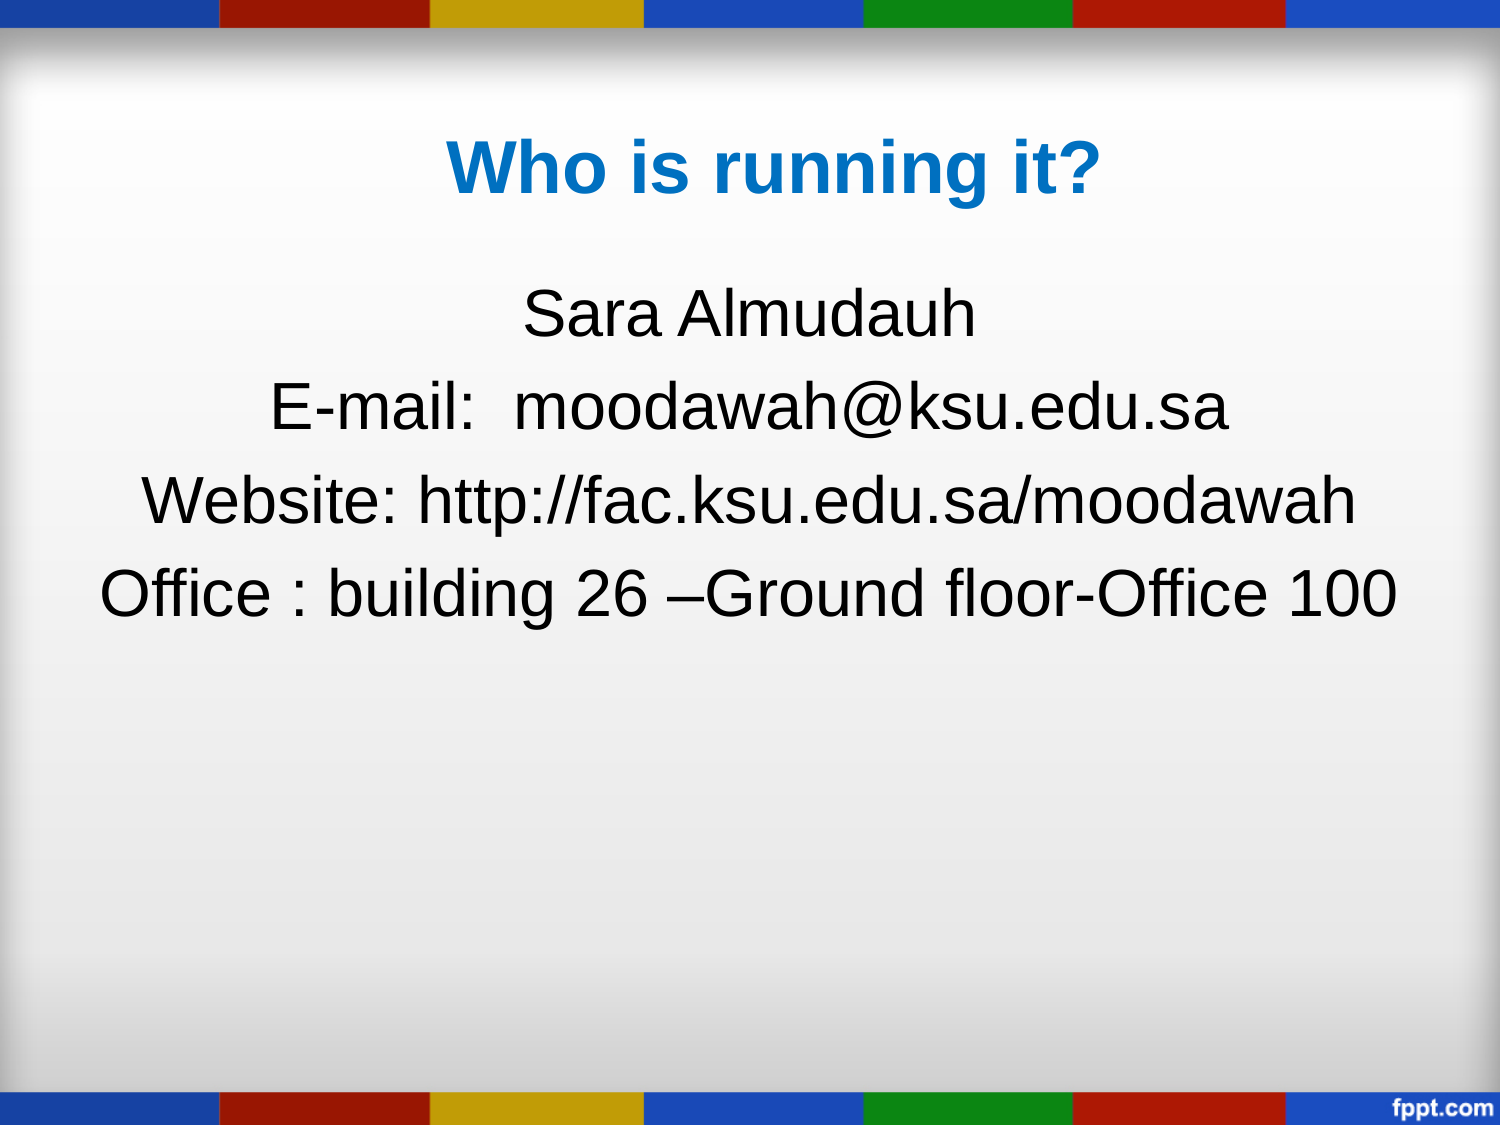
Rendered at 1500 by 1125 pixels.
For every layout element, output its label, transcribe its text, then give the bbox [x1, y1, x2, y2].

picture [0, 0, 1500, 1125]
list Sara Almudauh E-mail: moodawah@ksu.edu.sa Website: http://fac.ksu.edu.sa/moodawah Office : building 26 –Ground floor-Office 100 [74, 262, 1426, 1006]
text_box Who is running it? [99, 70, 1450, 258]
